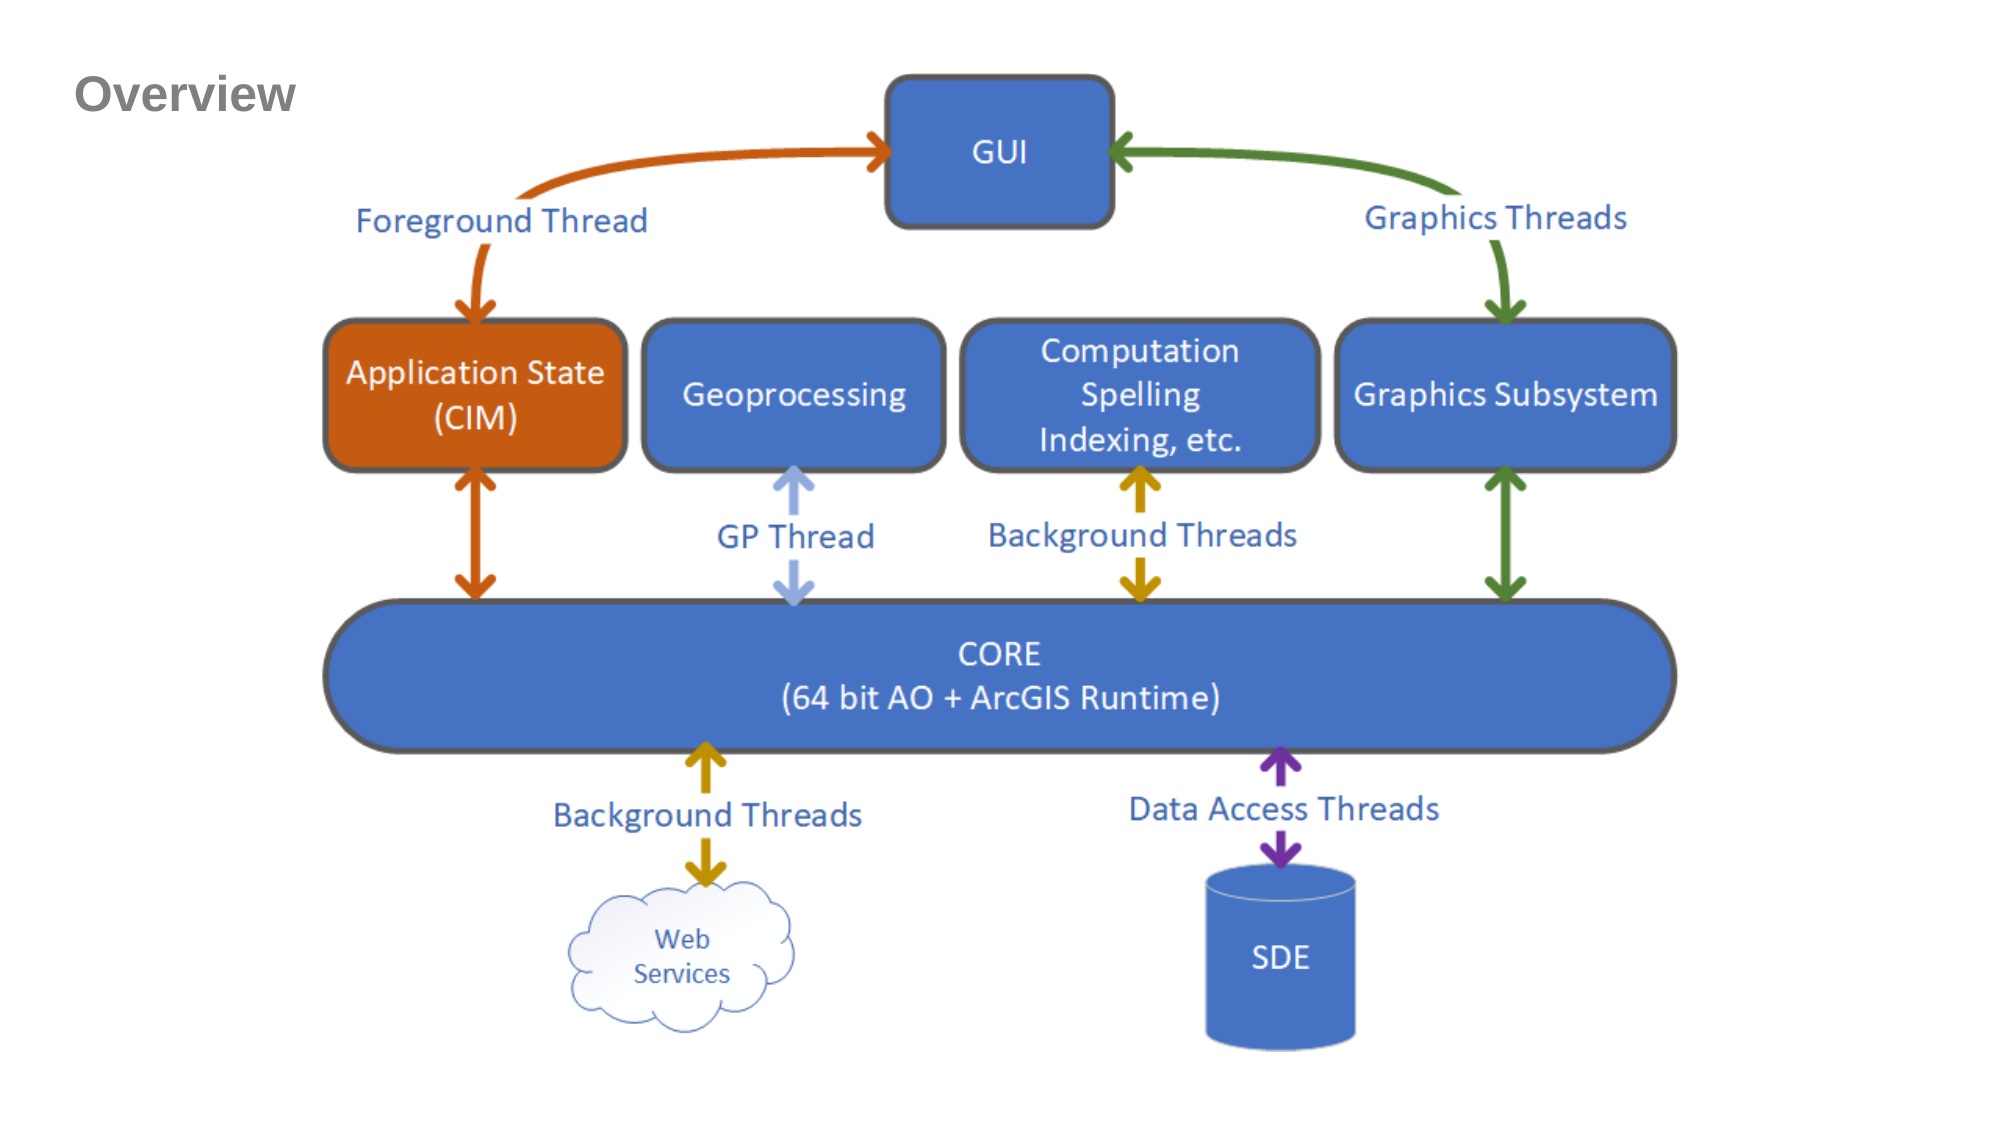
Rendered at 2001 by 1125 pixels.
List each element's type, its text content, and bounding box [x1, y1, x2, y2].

title Overview [74, 61, 410, 123]
picture [321, 73, 1679, 1052]
